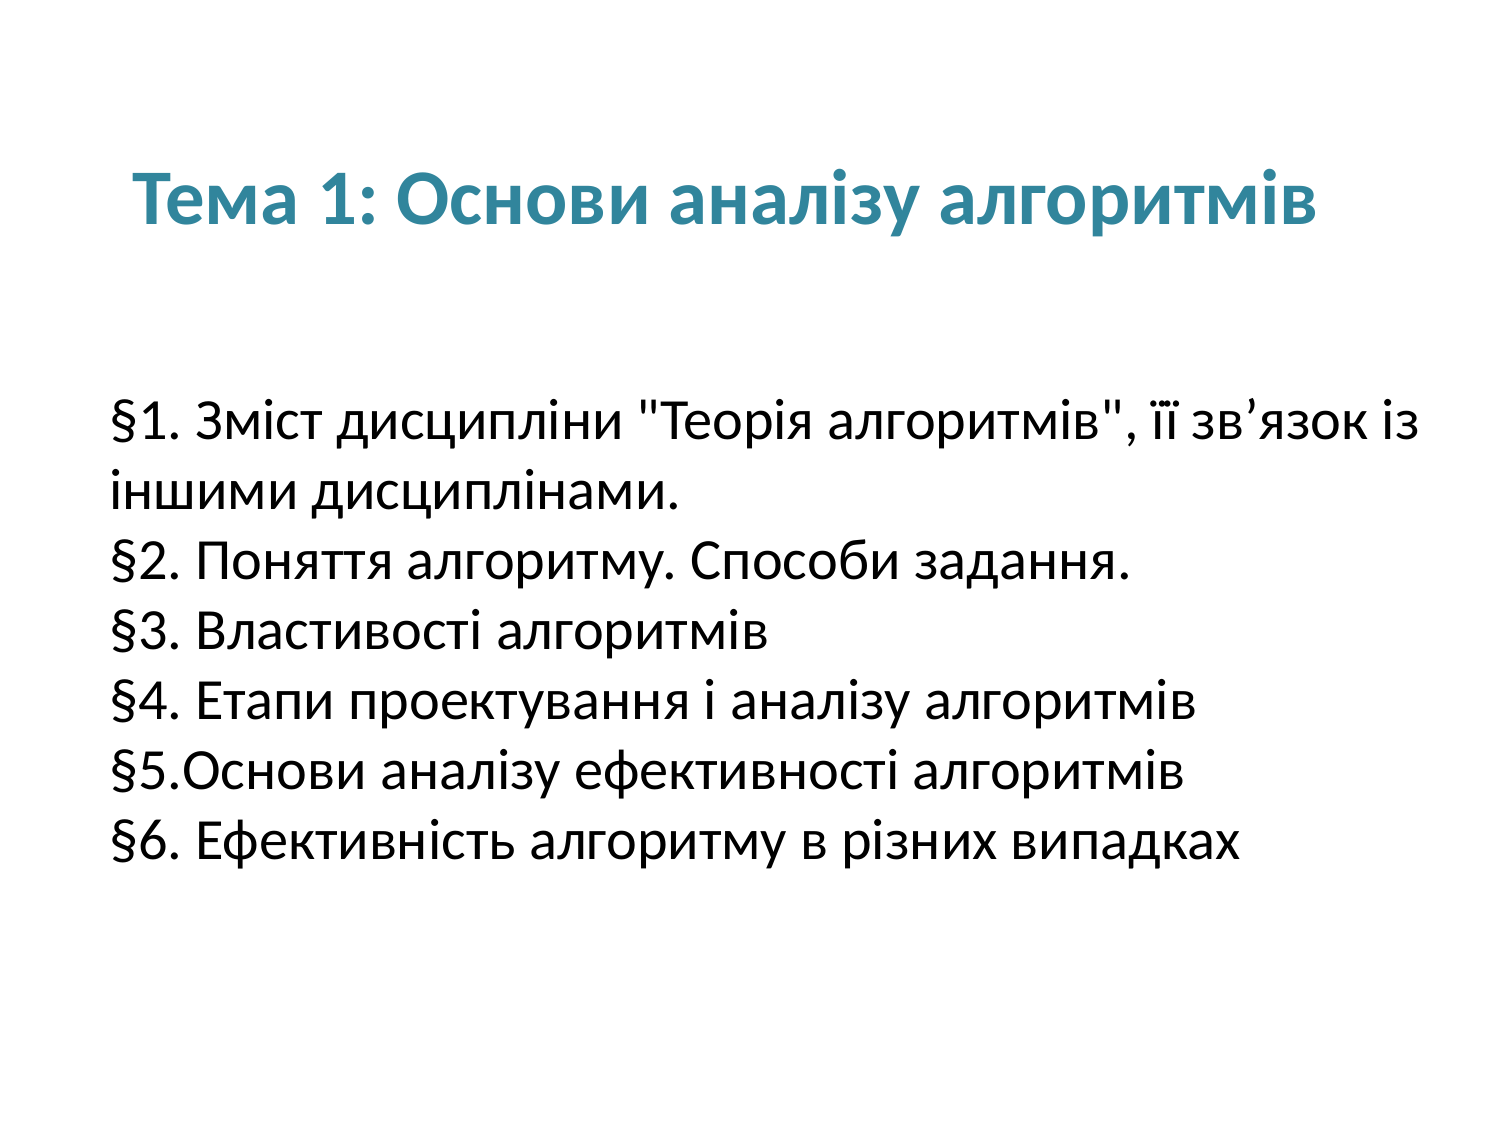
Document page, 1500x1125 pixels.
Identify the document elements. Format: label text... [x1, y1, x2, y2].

text_box §1. Зміст дисципліни "Теорія алгоритмів", її зв’язок із іншими дисциплінами. §2. Поняття алгоритму. Способи задання. §3. Властивості алгоритмів §4. Етапи проектування і аналізу алгоритмів §5.Основи аналізу ефективності алгоритмів §6. Ефективність алгоритму в різних випадках [94, 373, 1500, 879]
title Тема 1: Основи аналізу алгоритмів [88, 107, 1364, 349]
